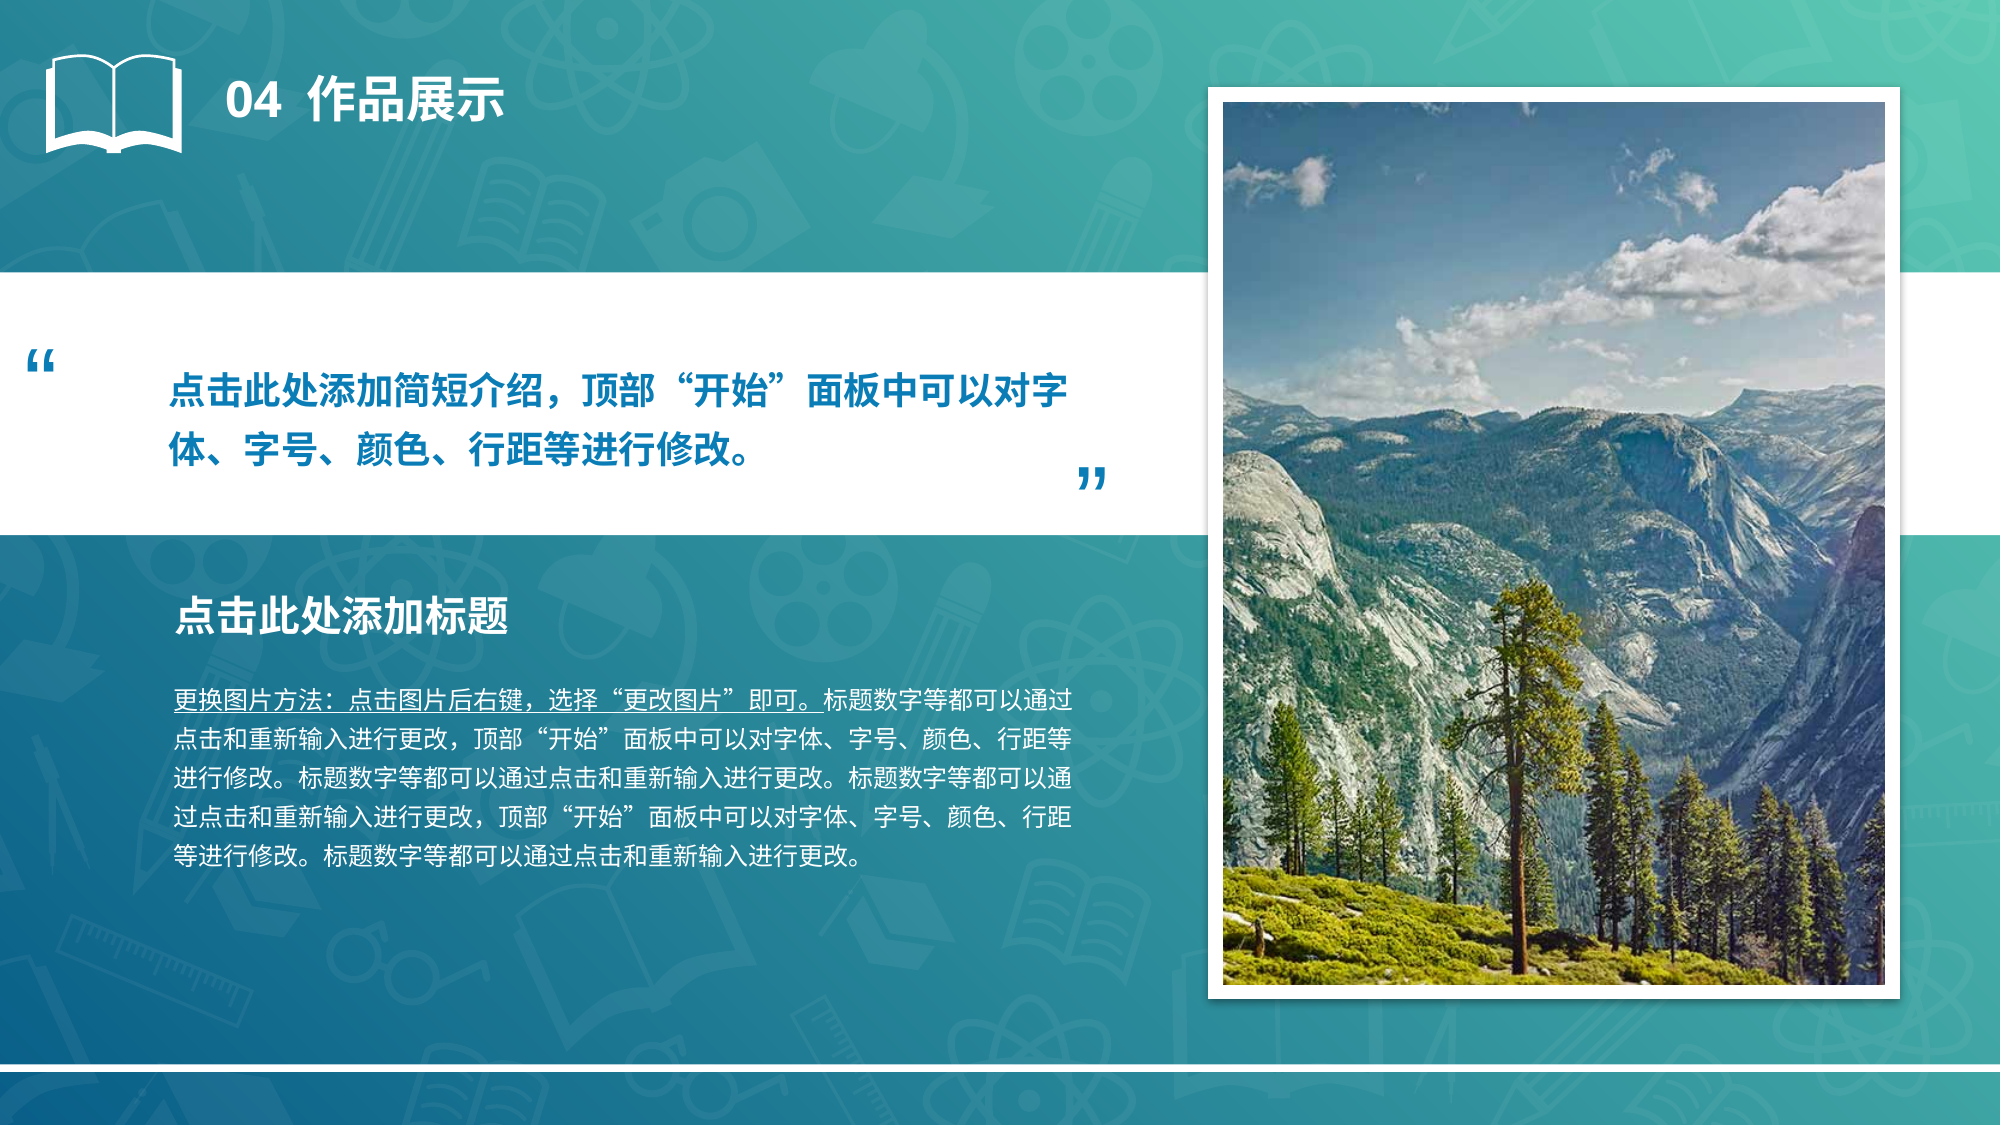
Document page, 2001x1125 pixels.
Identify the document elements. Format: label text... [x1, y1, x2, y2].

text_box “ [10, 275, 159, 446]
picture [1222, 101, 1886, 985]
text_box 点击此处添加简短介绍，顶部“开始”面板中可以对字体、字号、颜色、行距等进行修改。 [153, 346, 1110, 478]
text_box ” [1061, 393, 1210, 564]
text_box 点击此处添加标题 [160, 582, 525, 648]
text_box 更换图片方法：点击图片后右键，选择“更改图片”即可。标题数字等都可以通过点击和重新输入进行更改，顶部“开始”面板中可以对字体、字号、颜色、行距等进行修改。标题数字等都可以通过点击和重新输入进行更改。标题数字等都可以通过点击和重新输入进行更改，顶部“开始”面板中可以对字体、字号、颜色、行距等进行修改。标题数字等都可以通过点击和重新输入进行更改。 [158, 668, 1110, 878]
list 04 作品展示 [209, 41, 1081, 162]
